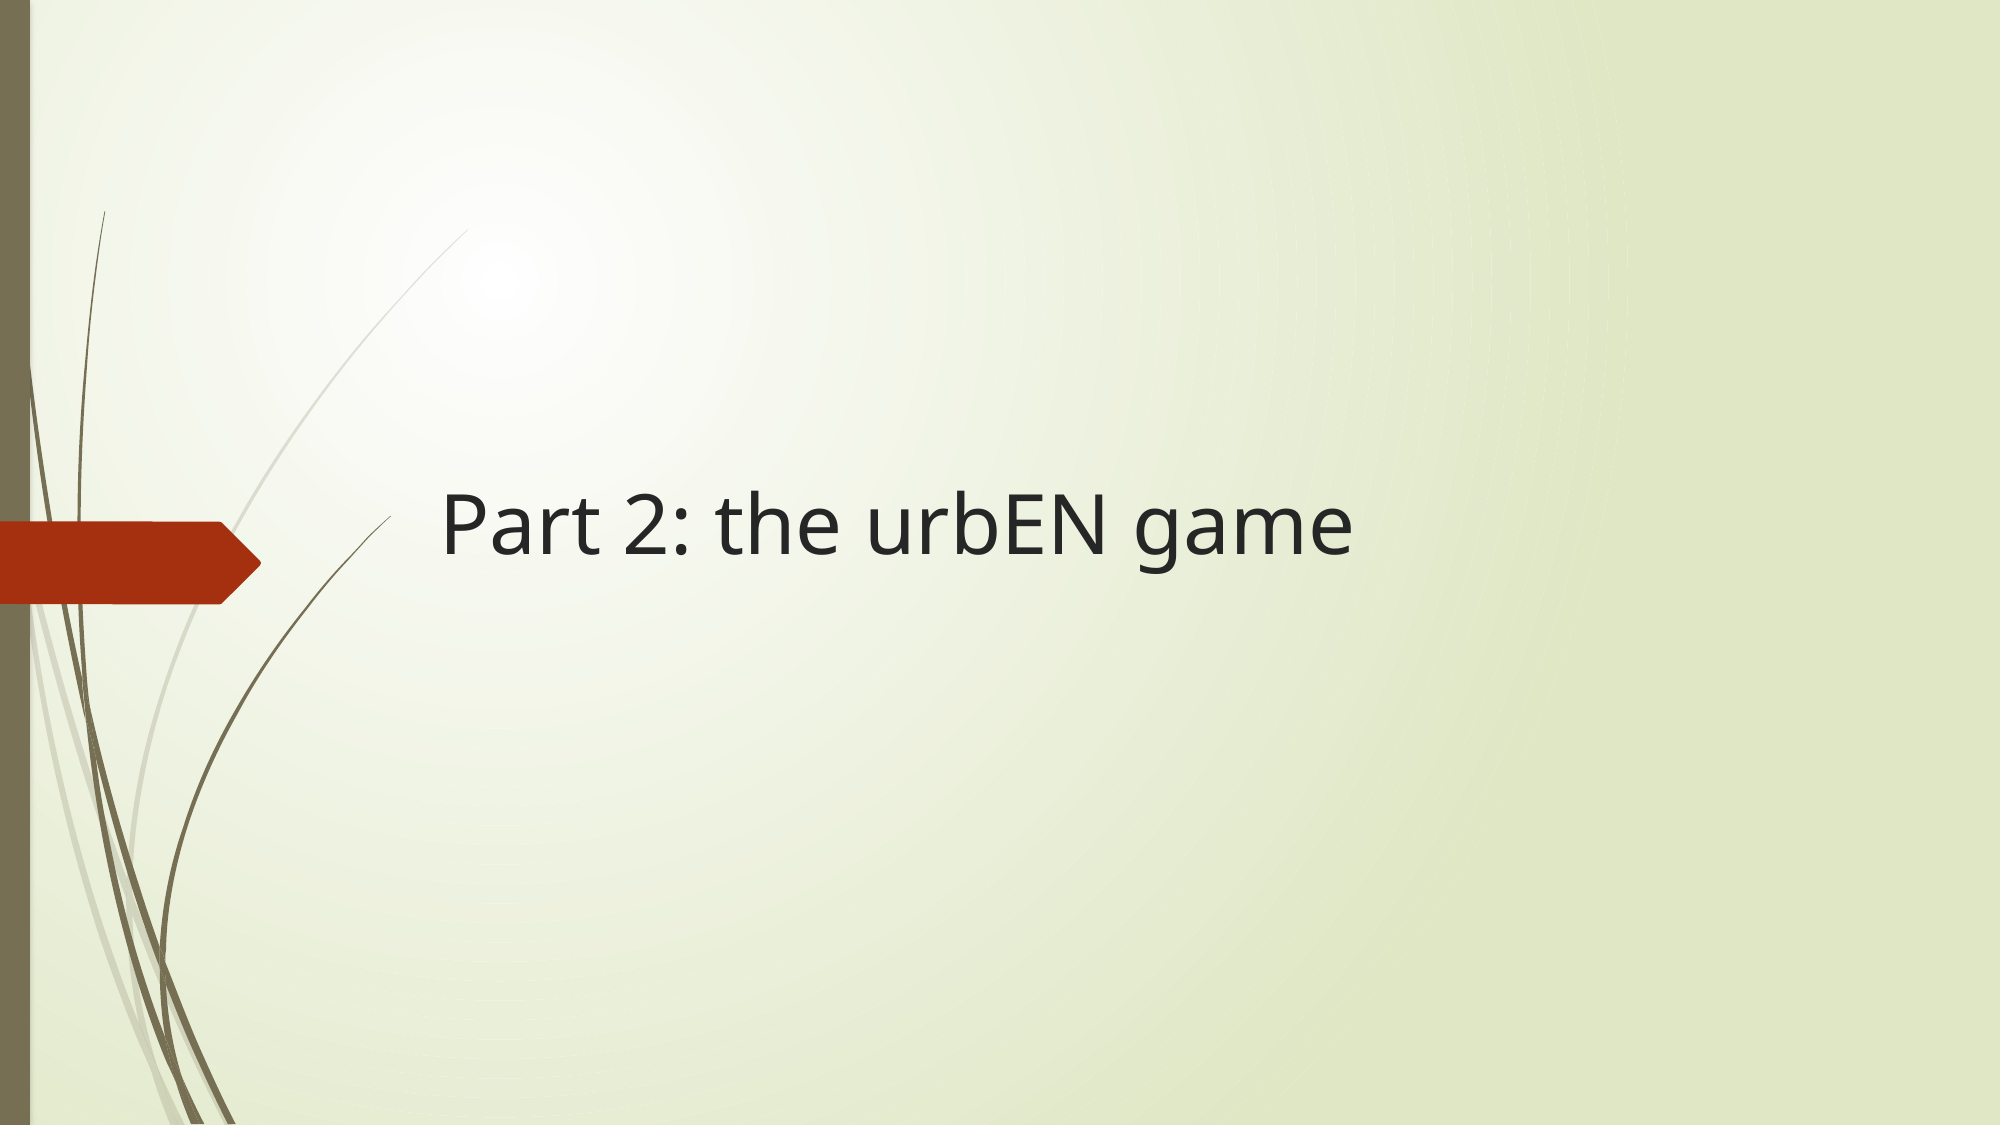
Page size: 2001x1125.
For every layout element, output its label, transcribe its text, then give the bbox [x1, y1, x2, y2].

title Part 2: the urbEN game [424, 337, 1888, 579]
